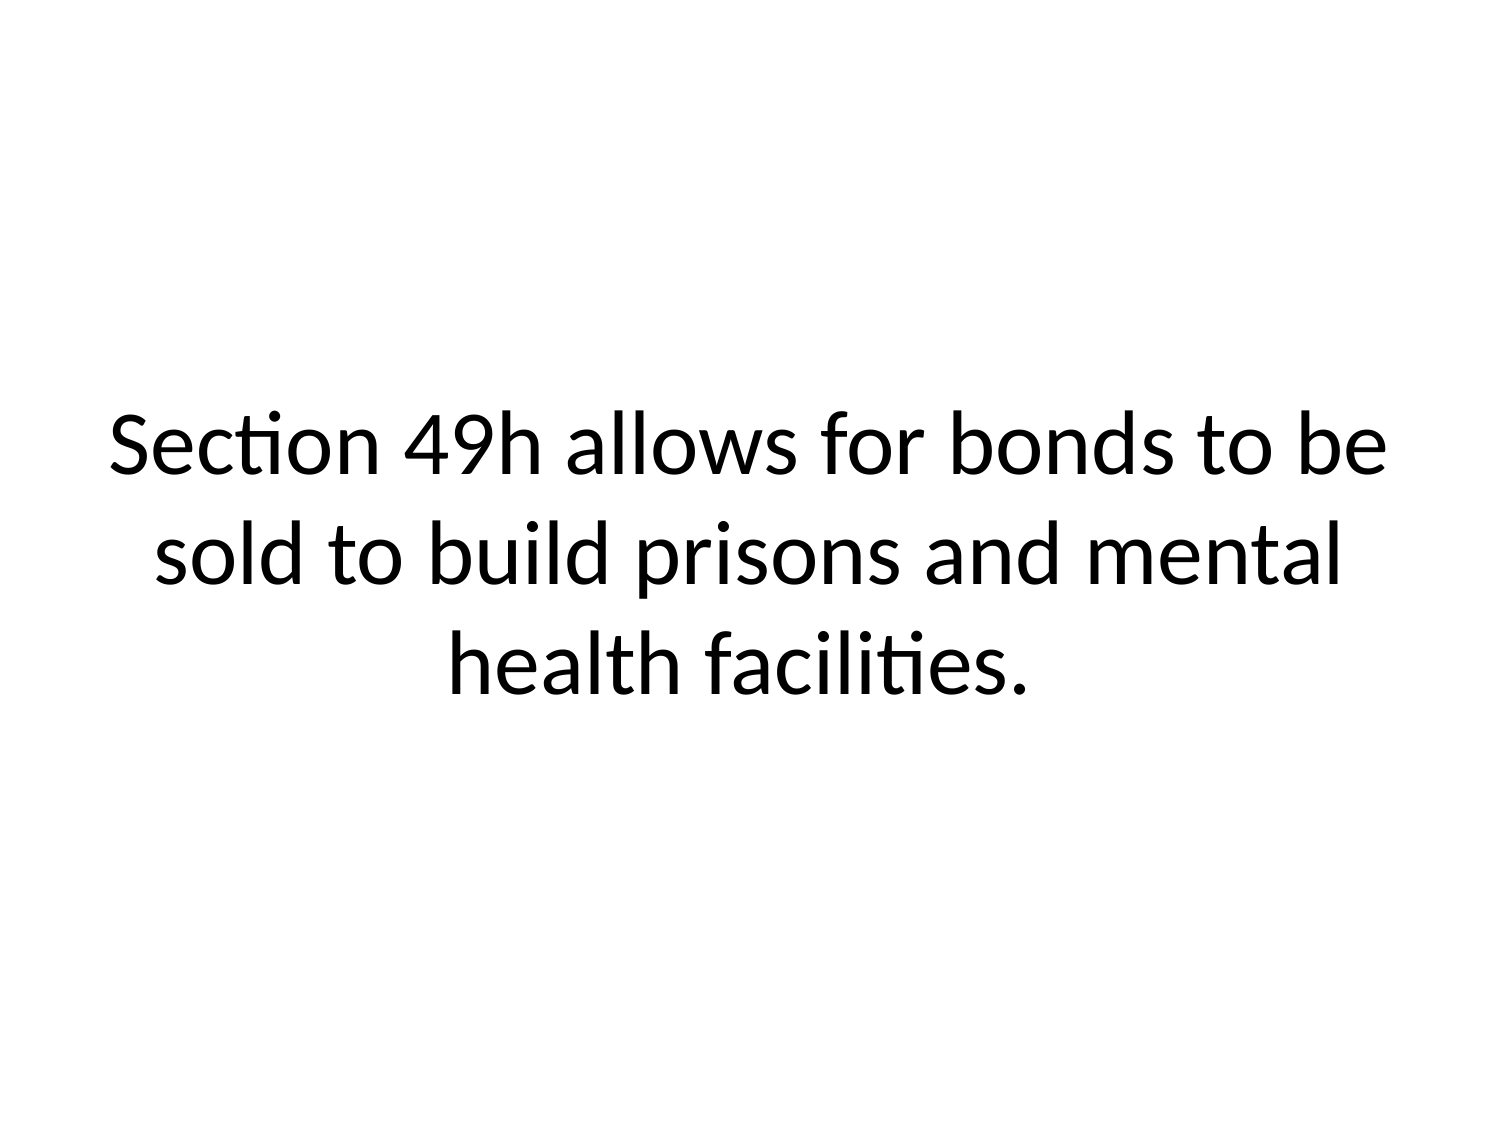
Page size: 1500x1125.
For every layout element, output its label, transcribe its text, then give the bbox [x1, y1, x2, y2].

title Section 49h allows for bonds to be sold to build prisons and mental health facilities. [75, 45, 1425, 1050]
